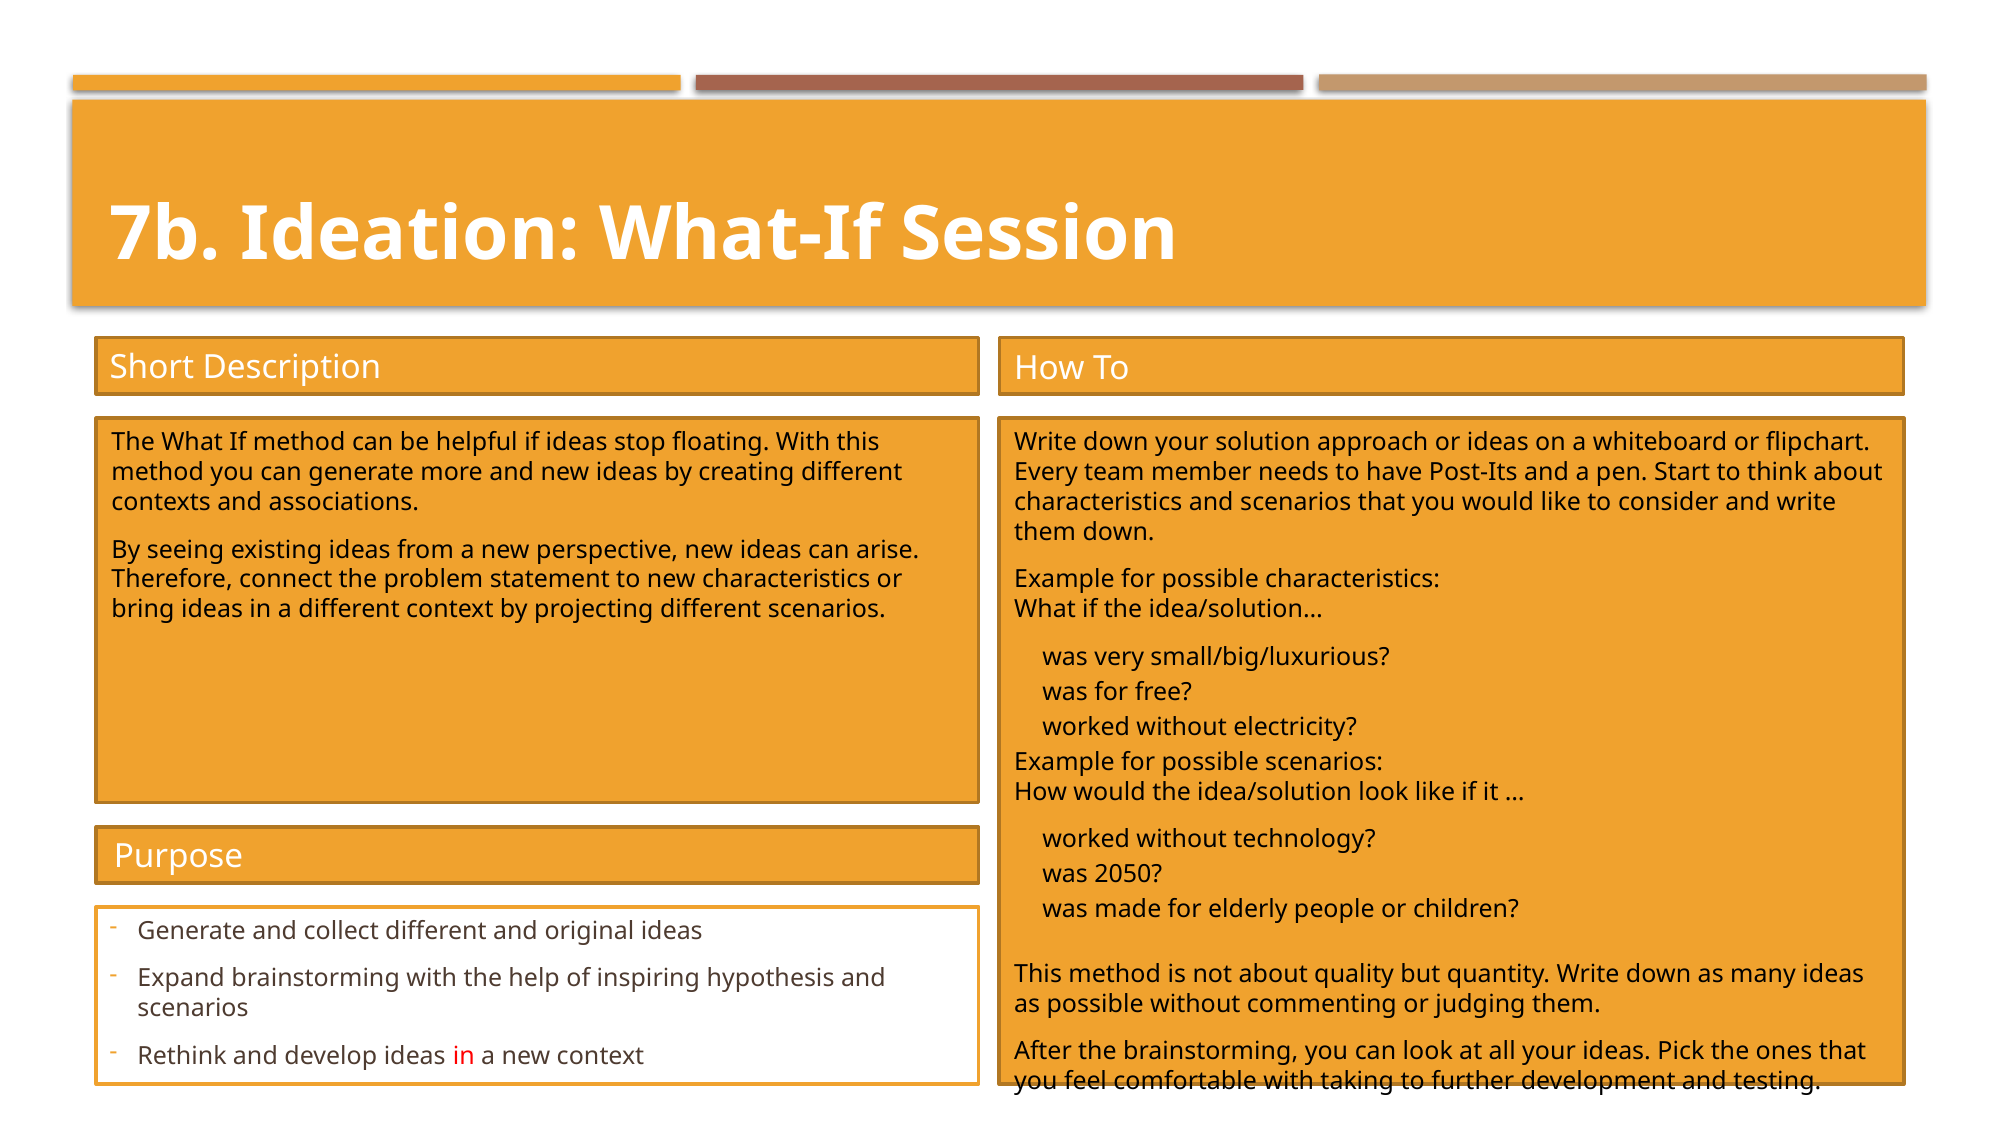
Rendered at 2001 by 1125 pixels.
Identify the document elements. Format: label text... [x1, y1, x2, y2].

list Purpose [98, 826, 982, 883]
list Short Description [94, 337, 977, 394]
list Generate and collect different and original ideas Expand brainstorming with the help of inspiring hypothesis and scenarios Rethink and develop ideas in a new context [94, 906, 977, 1085]
list The What If method can be helpful if ideas stop floating. With this method you can generate more and new ideas by creating different contexts and associations. By seeing existing ideas from a new perspective, new ideas can arise. Therefore, connect the problem statement to new characteristics or bring ideas in a different context by projecting different scenarios. [96, 418, 979, 803]
list How To [999, 338, 1904, 395]
list Write down your solution approach or ideas on a whiteboard or flipchart. Every team member needs to have Post-Its and a pen. Start to think about characteristics and scenarios that you would like to consider and write them down. Example for possible characteristics: What if the idea/solution… was very small/big/luxurious? was for free? worked without electricity? Example for possible scenarios: How would the idea/solution look like if it … worked without technology? was 2050? was made for elderly people or children? This method is not about quality but quantity. Write down as many ideas as possible without commenting or judging them. After the brainstorming, you can look at all your ideas. Pick the ones that you feel comfortable with taking to further development and testing. [999, 418, 1904, 1085]
title 7b. Ideation: What-If Session [94, 119, 1904, 282]
